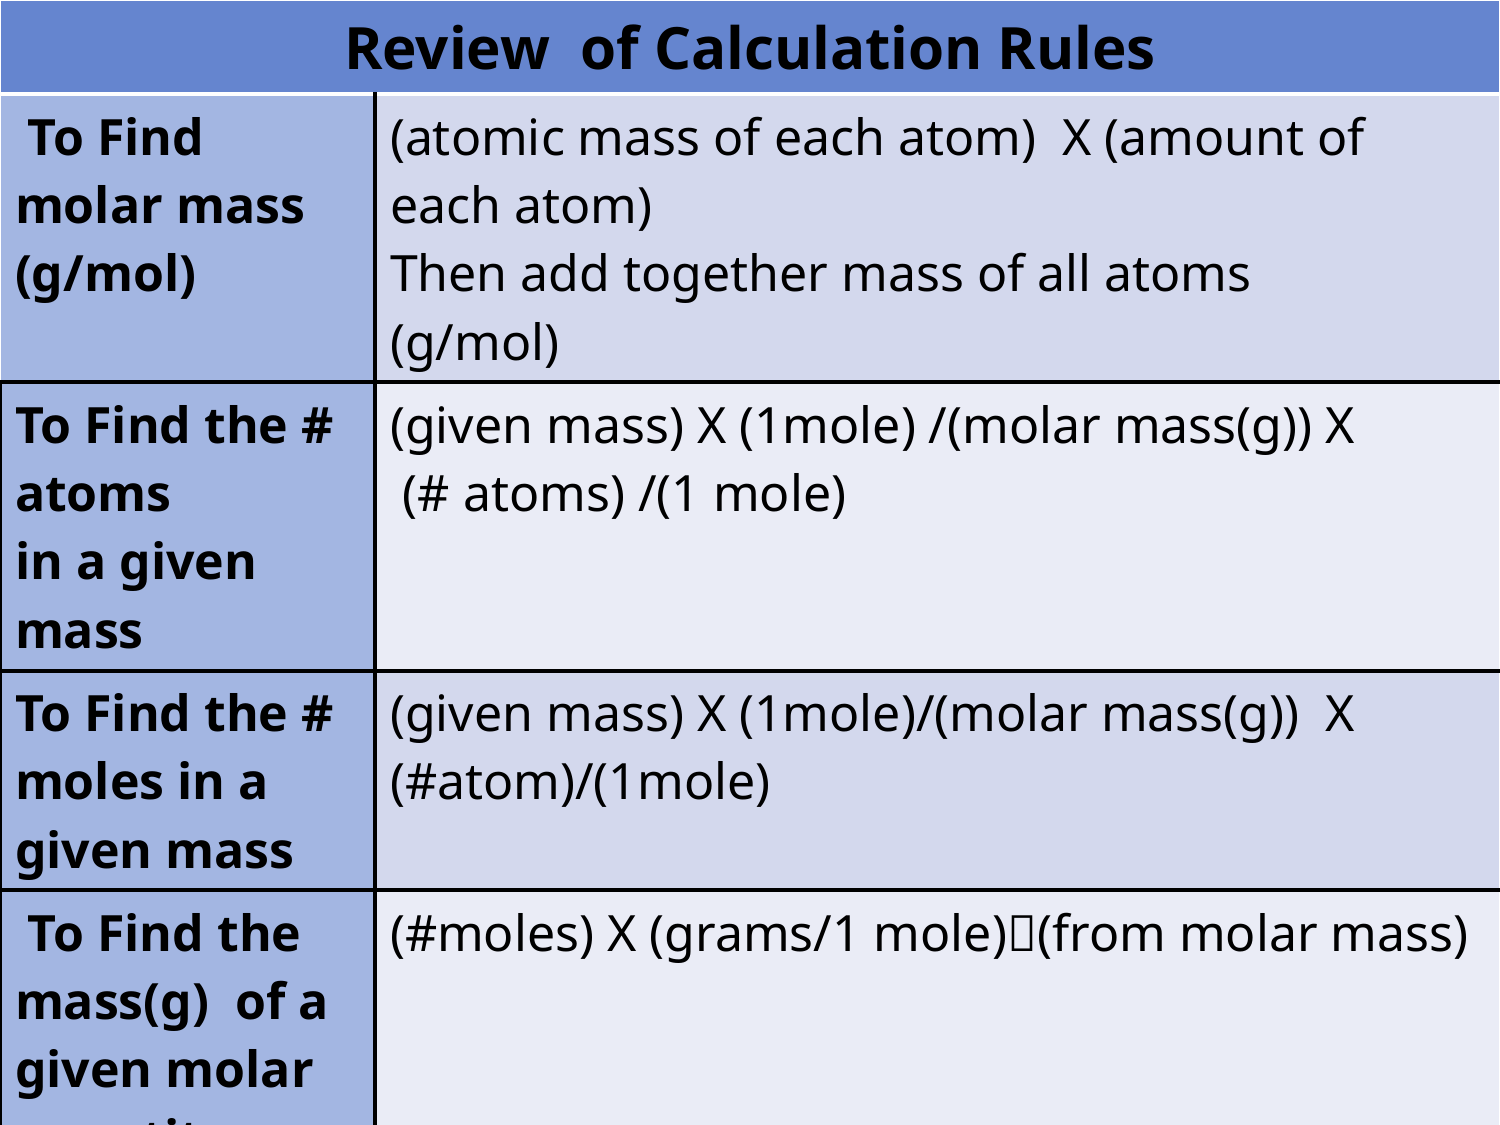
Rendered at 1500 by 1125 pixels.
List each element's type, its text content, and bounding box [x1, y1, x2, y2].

table_cell (given mass) X (1mole) /(molar mass(g)) X (# atoms) /(1 mole) [377, 384, 1499, 669]
table_cell To Find the mass(g) of a given molar quantity [2, 892, 373, 1125]
table_cell (given mass) X (1mole)/(molar mass(g)) X (#atom)/(1mole) [377, 673, 1499, 888]
table_cell To Find the # atoms in a given mass [2, 384, 373, 669]
table_cell To Find molar mass (g/mol) [1, 96, 373, 380]
table_header Review of Calculation Rules [1, 1, 1499, 92]
table_cell To Find the # moles in a given mass [2, 673, 373, 888]
table_cell (atomic mass of each atom) X (amount of each atom) Then add together mass of all atoms (g/mol) [377, 96, 1499, 380]
table_cell (#moles) X (grams/1 mole)(from molar mass) [377, 892, 1499, 1125]
